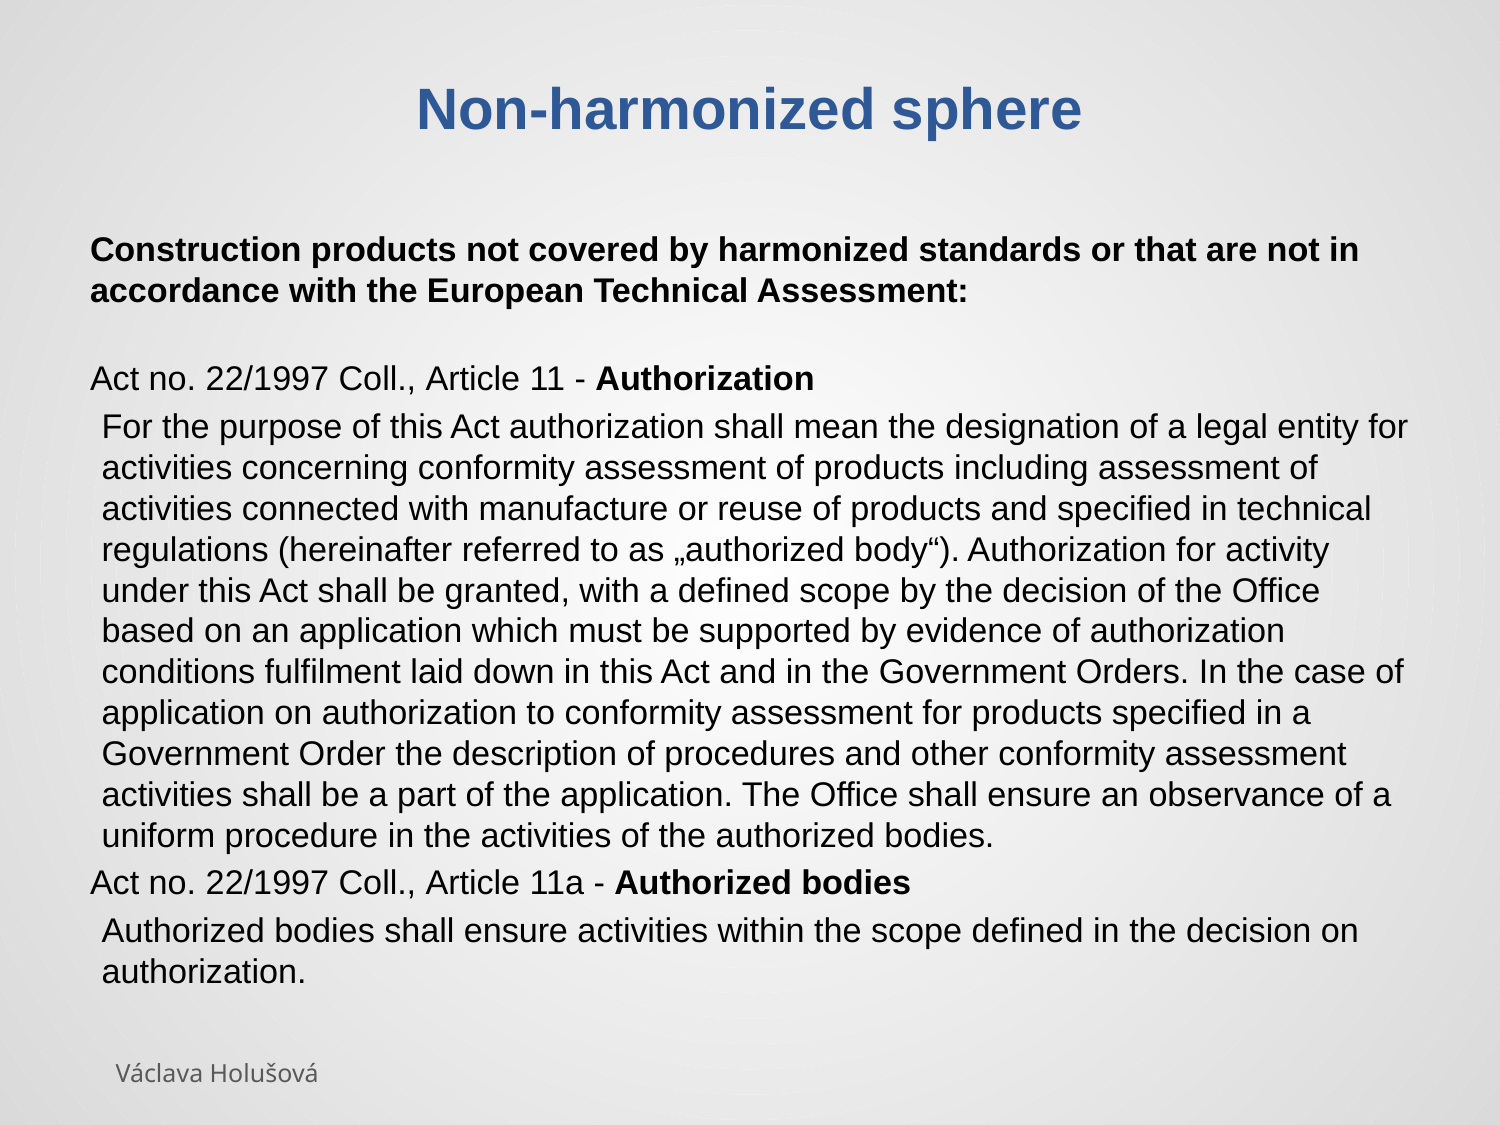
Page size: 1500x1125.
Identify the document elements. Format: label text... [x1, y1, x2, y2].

title Non-harmonized sphere [75, 0, 1425, 149]
list Construction products not covered by harmonized standards or that are not in accordance with the European Technical Assessment: Act no. 22/1997 Coll., Article 11 - Authorization For the purpose of this Act authorization shall mean the designation of a legal entity for activities concerning conformity assessment of products including assessment of activities connected with manufacture or reuse of products and specified in technical regulations (hereinafter referred to as „authorized body“). Authorization for activity under this Act shall be granted, with a defined scope by the decision of the Office based on an application which must be supported by evidence of authorization conditions fulfilment laid down in this Act and in the Government Orders. In the case of application on authorization to conformity assessment for products specified in a Government Order the description of procedures and other conformity assessment activities shall be a part of the application. The Office shall ensure an observance of a uniform procedure in the activities of the authorized bodies. Act no. 22/1997 Coll., Article 11a - Authorized bodies Authorized bodies shall ensure activities within the scope defined in the decision on authorization. [75, 219, 1425, 1005]
footer Václava Holušová [108, 1042, 576, 1103]
